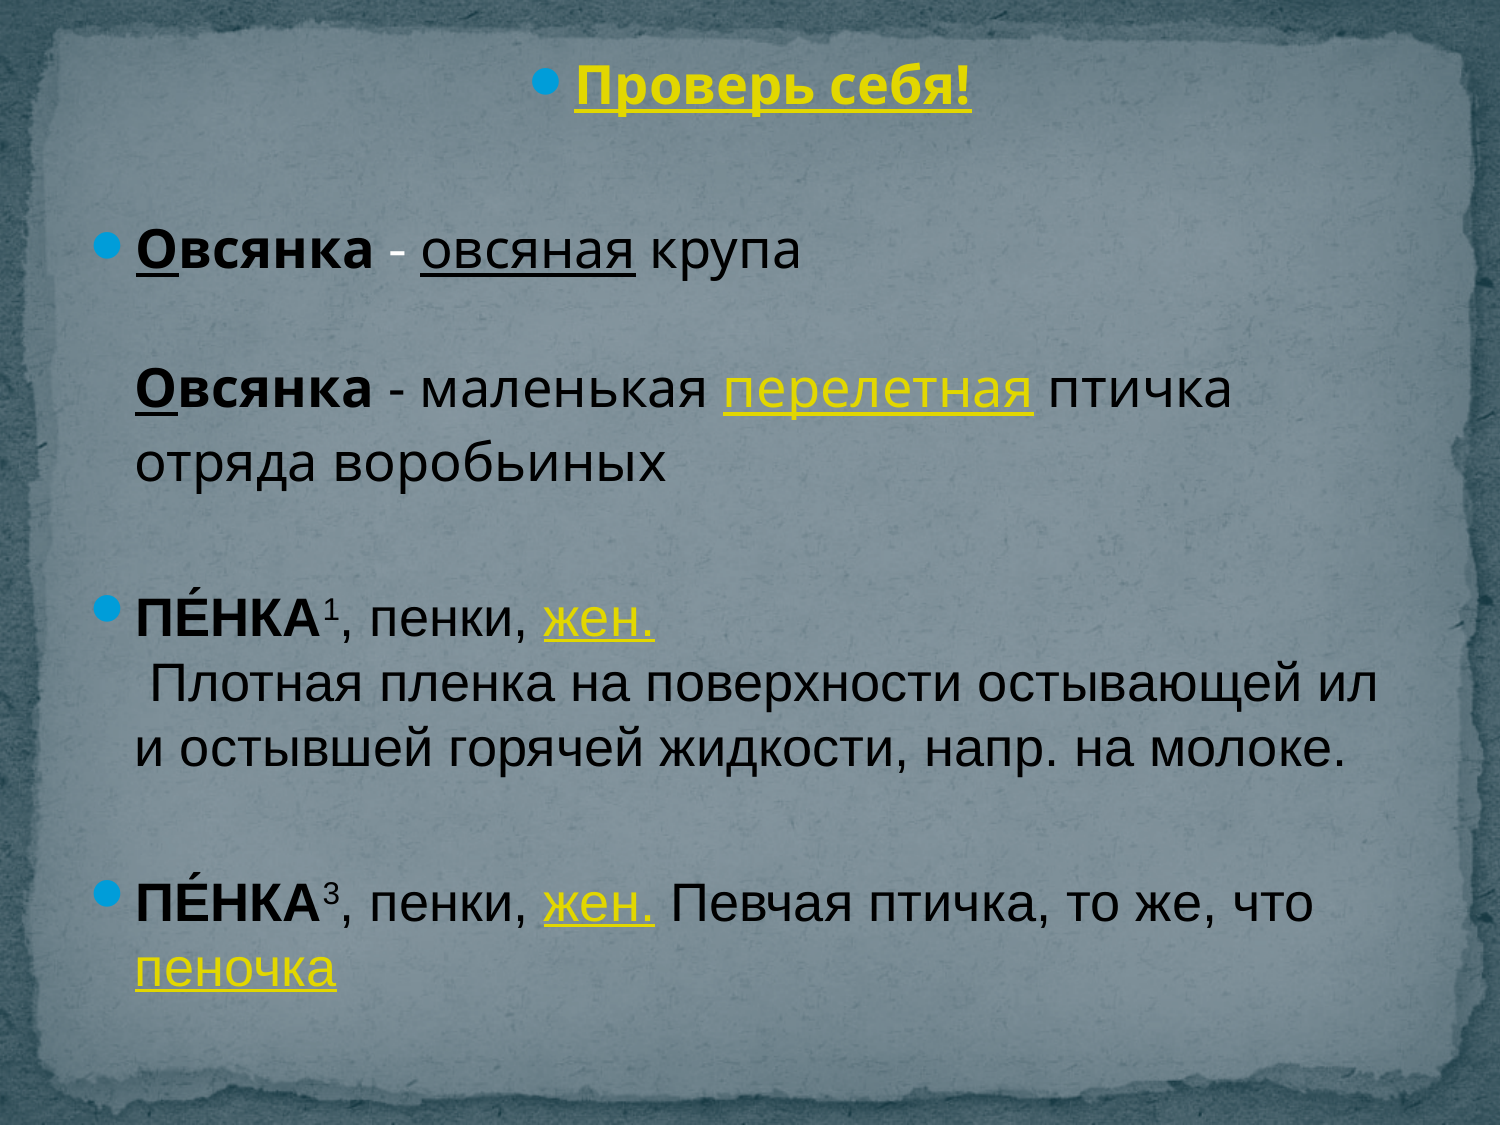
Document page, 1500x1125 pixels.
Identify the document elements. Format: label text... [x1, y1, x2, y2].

list Проверь себя! Овсянка - овсяная крупа Овсянка - маленькая перелетная птичка отряда воробьиных ПЕ́НКА1, пенки, жен. Плотная пленка на поверхности остывающей или остывшей горячей жидкости, напр. на молоке. ПЕ́НКА3, пенки, жен. Певчая птичка, то же, что пеночка [75, 42, 1425, 1000]
